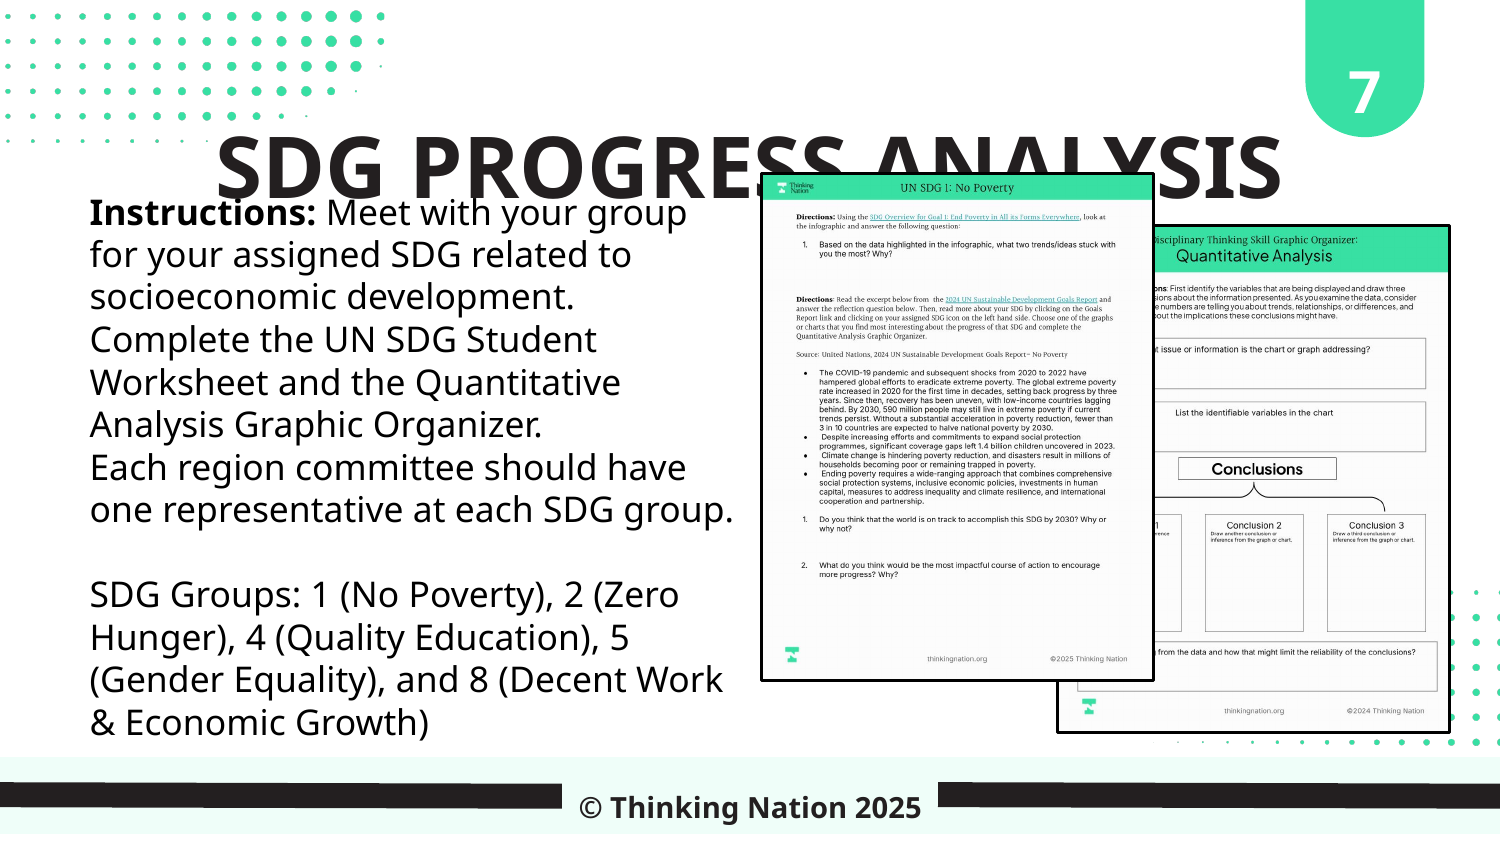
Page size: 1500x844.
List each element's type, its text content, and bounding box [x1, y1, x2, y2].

picture [762, 175, 1449, 731]
text_box [1128, 590, 1500, 755]
text_box Instructions: Meet with your group for your assigned SDG related to socioeconomic development. Complete the UN SDG Student Worksheet and the Quantitative Analysis Graphic Organizer. Each region committee should have one representative at each SDG group. SDG Groups: 1 (No Poverty), 2 (Zero Hunger), 4 (Quality Education), 5 (Gender Equality), and 8 (Decent Work & Economic Growth) [89, 189, 742, 743]
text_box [0, 756, 1500, 835]
text_box [0, 0, 385, 144]
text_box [1300, 0, 1430, 138]
text_box SDG PROGRESS ANALYSIS [209, 71, 1291, 216]
